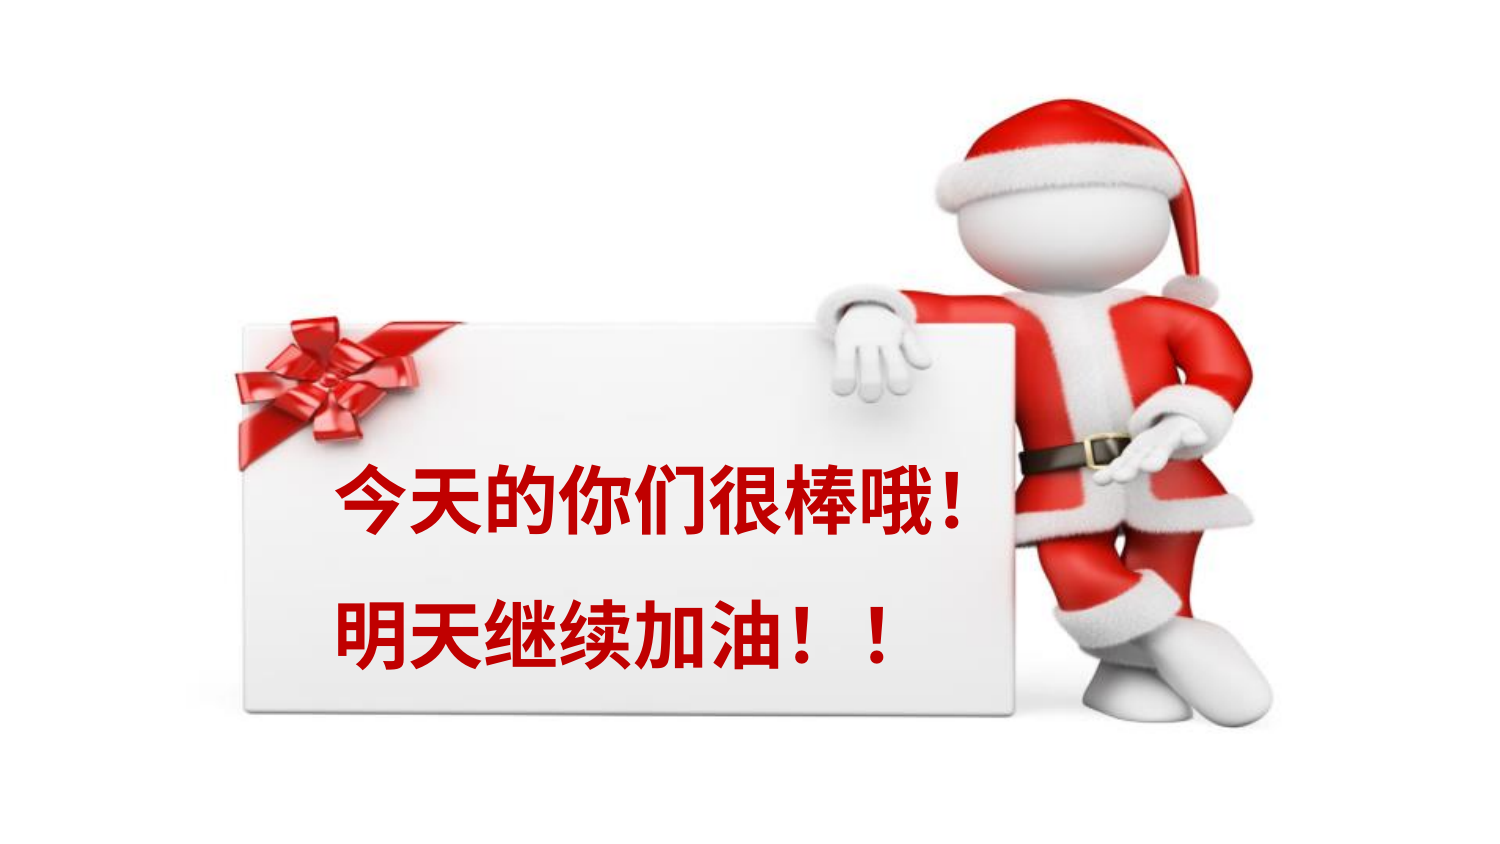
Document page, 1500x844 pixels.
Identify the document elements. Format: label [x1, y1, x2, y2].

picture [137, 70, 1363, 773]
